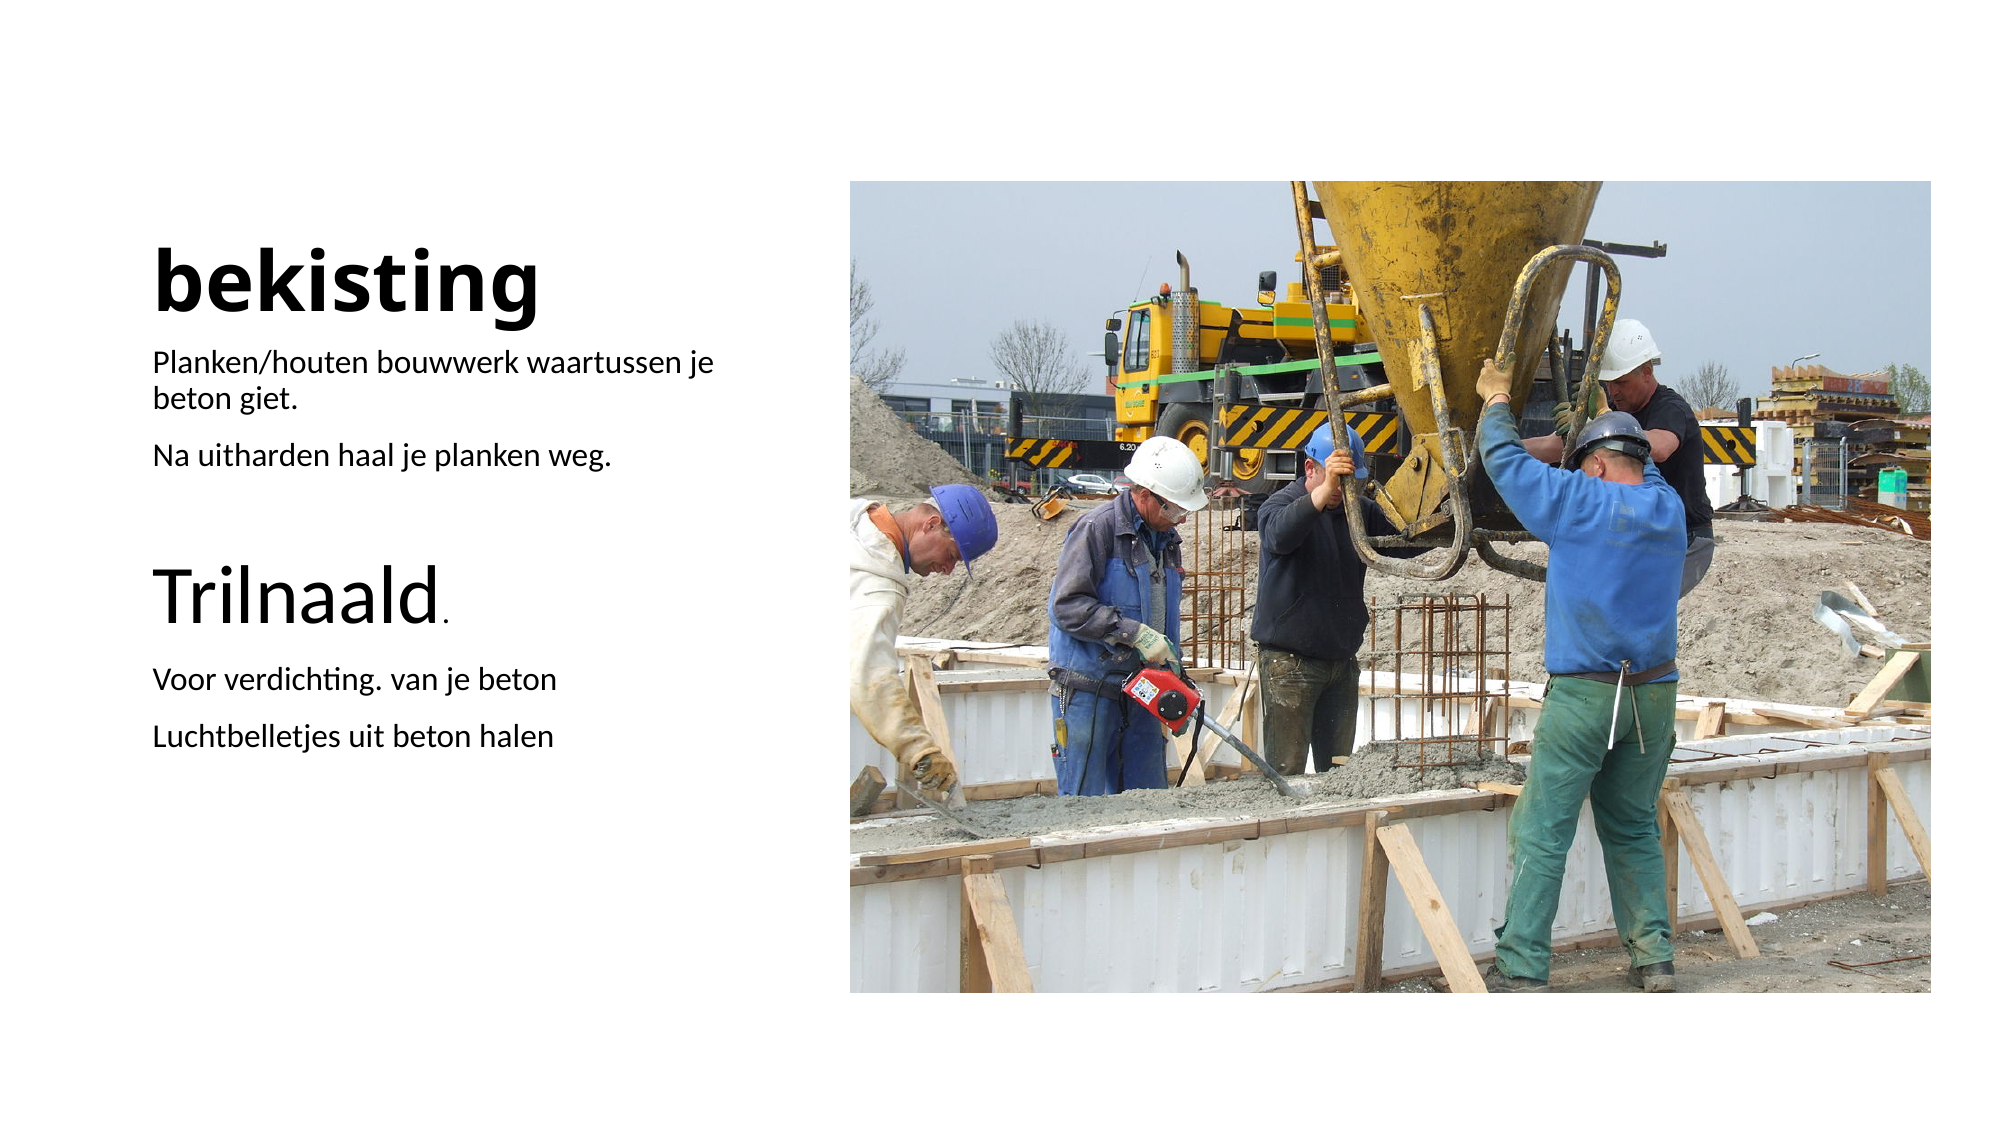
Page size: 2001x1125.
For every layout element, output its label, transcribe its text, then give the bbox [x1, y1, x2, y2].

list Planken/houten bouwwerk waartussen je beton giet. Na uitharden haal je planken weg. Trilnaald. Voor verdichting. van je beton Luchtbelletjes uit beton halen [137, 337, 783, 963]
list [850, 181, 1931, 993]
title bekisting [137, 75, 783, 337]
